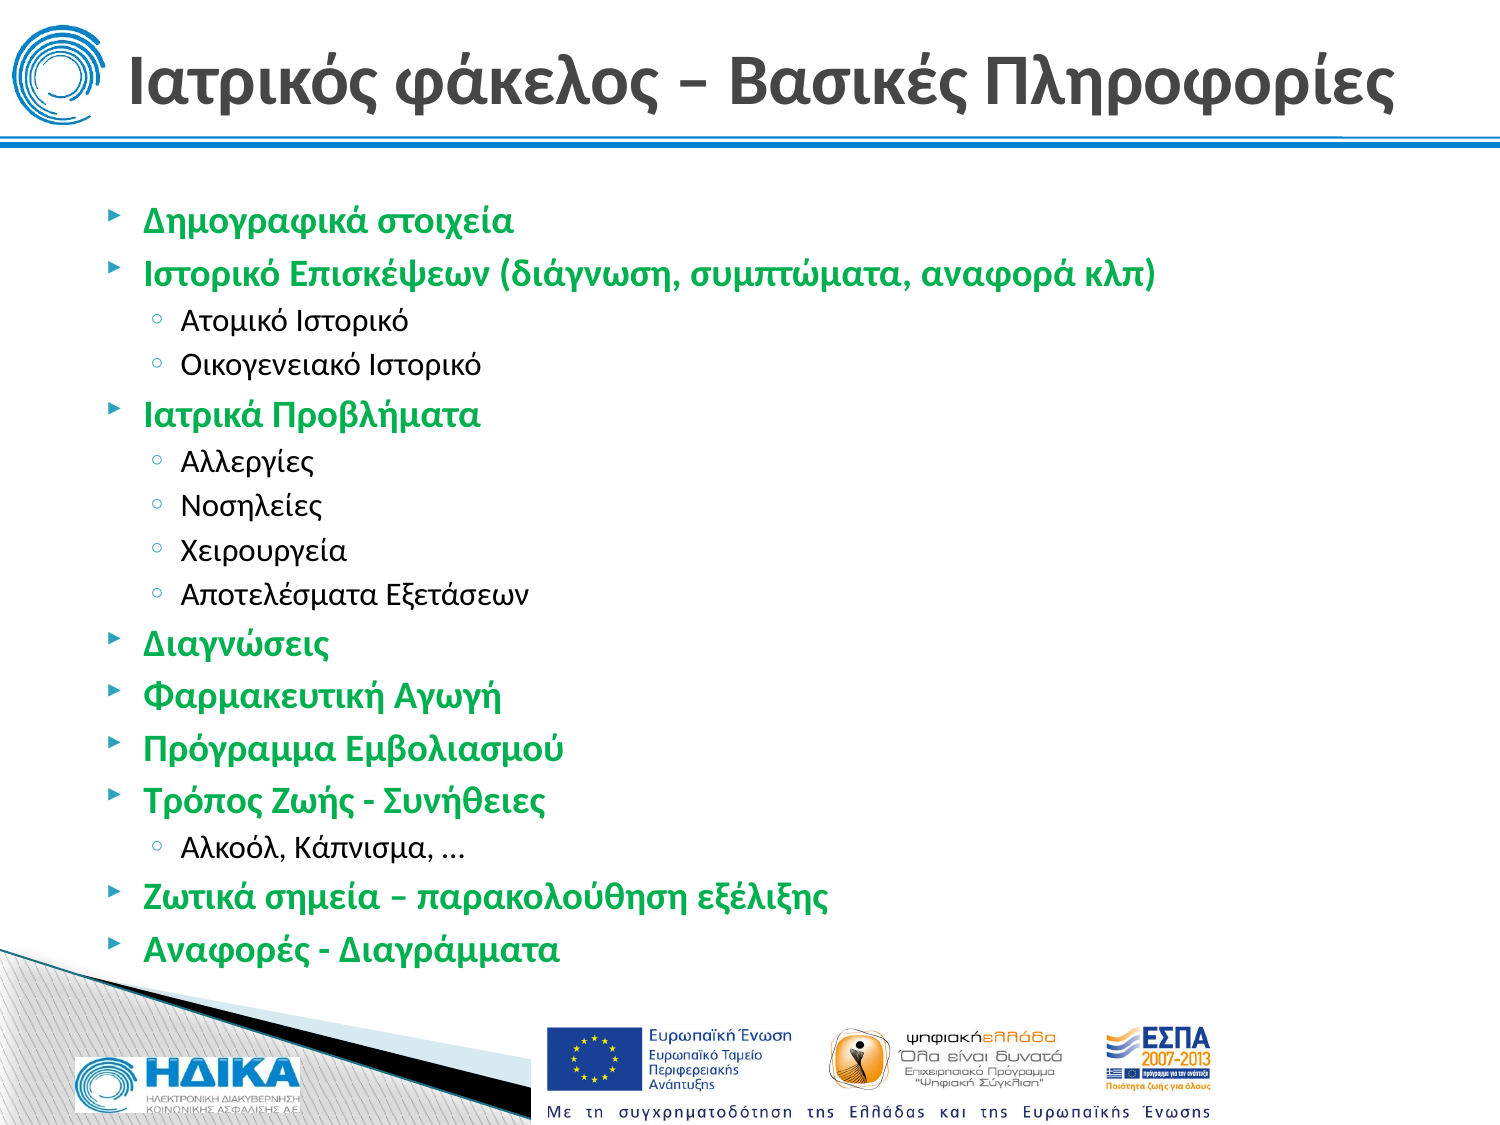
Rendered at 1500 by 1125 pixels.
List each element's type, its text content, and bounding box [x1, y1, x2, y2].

picture [75, 1057, 300, 1113]
list Δημογραφικά στοιχεία Ιστορικό Επισκέψεων (διάγνωση, συμπτώματα, αναφορά κλπ) Ατομικό Ιστορικό Οικογενειακό Ιστορικό Ιατρικά Προβλήματα Αλλεργίες Νοσηλείες Χειρουργεία Αποτελέσματα Εξετάσεων Διαγνώσεις Φαρμακευτική Αγωγή Πρόγραμμα Εμβολιασμού Τρόπος Ζωής - Συνήθειες Αλκοόλ, Κάπνισμα, … Ζωτικά σημεία – παρακολούθηση εξέλιξης Αναφορές - Διαγράμματα [74, 187, 1426, 986]
picture [531, 1016, 1225, 1125]
title Ιατρικός φάκελος – Βασικές Πληροφορίες [112, 12, 1425, 138]
picture [12, 24, 112, 125]
